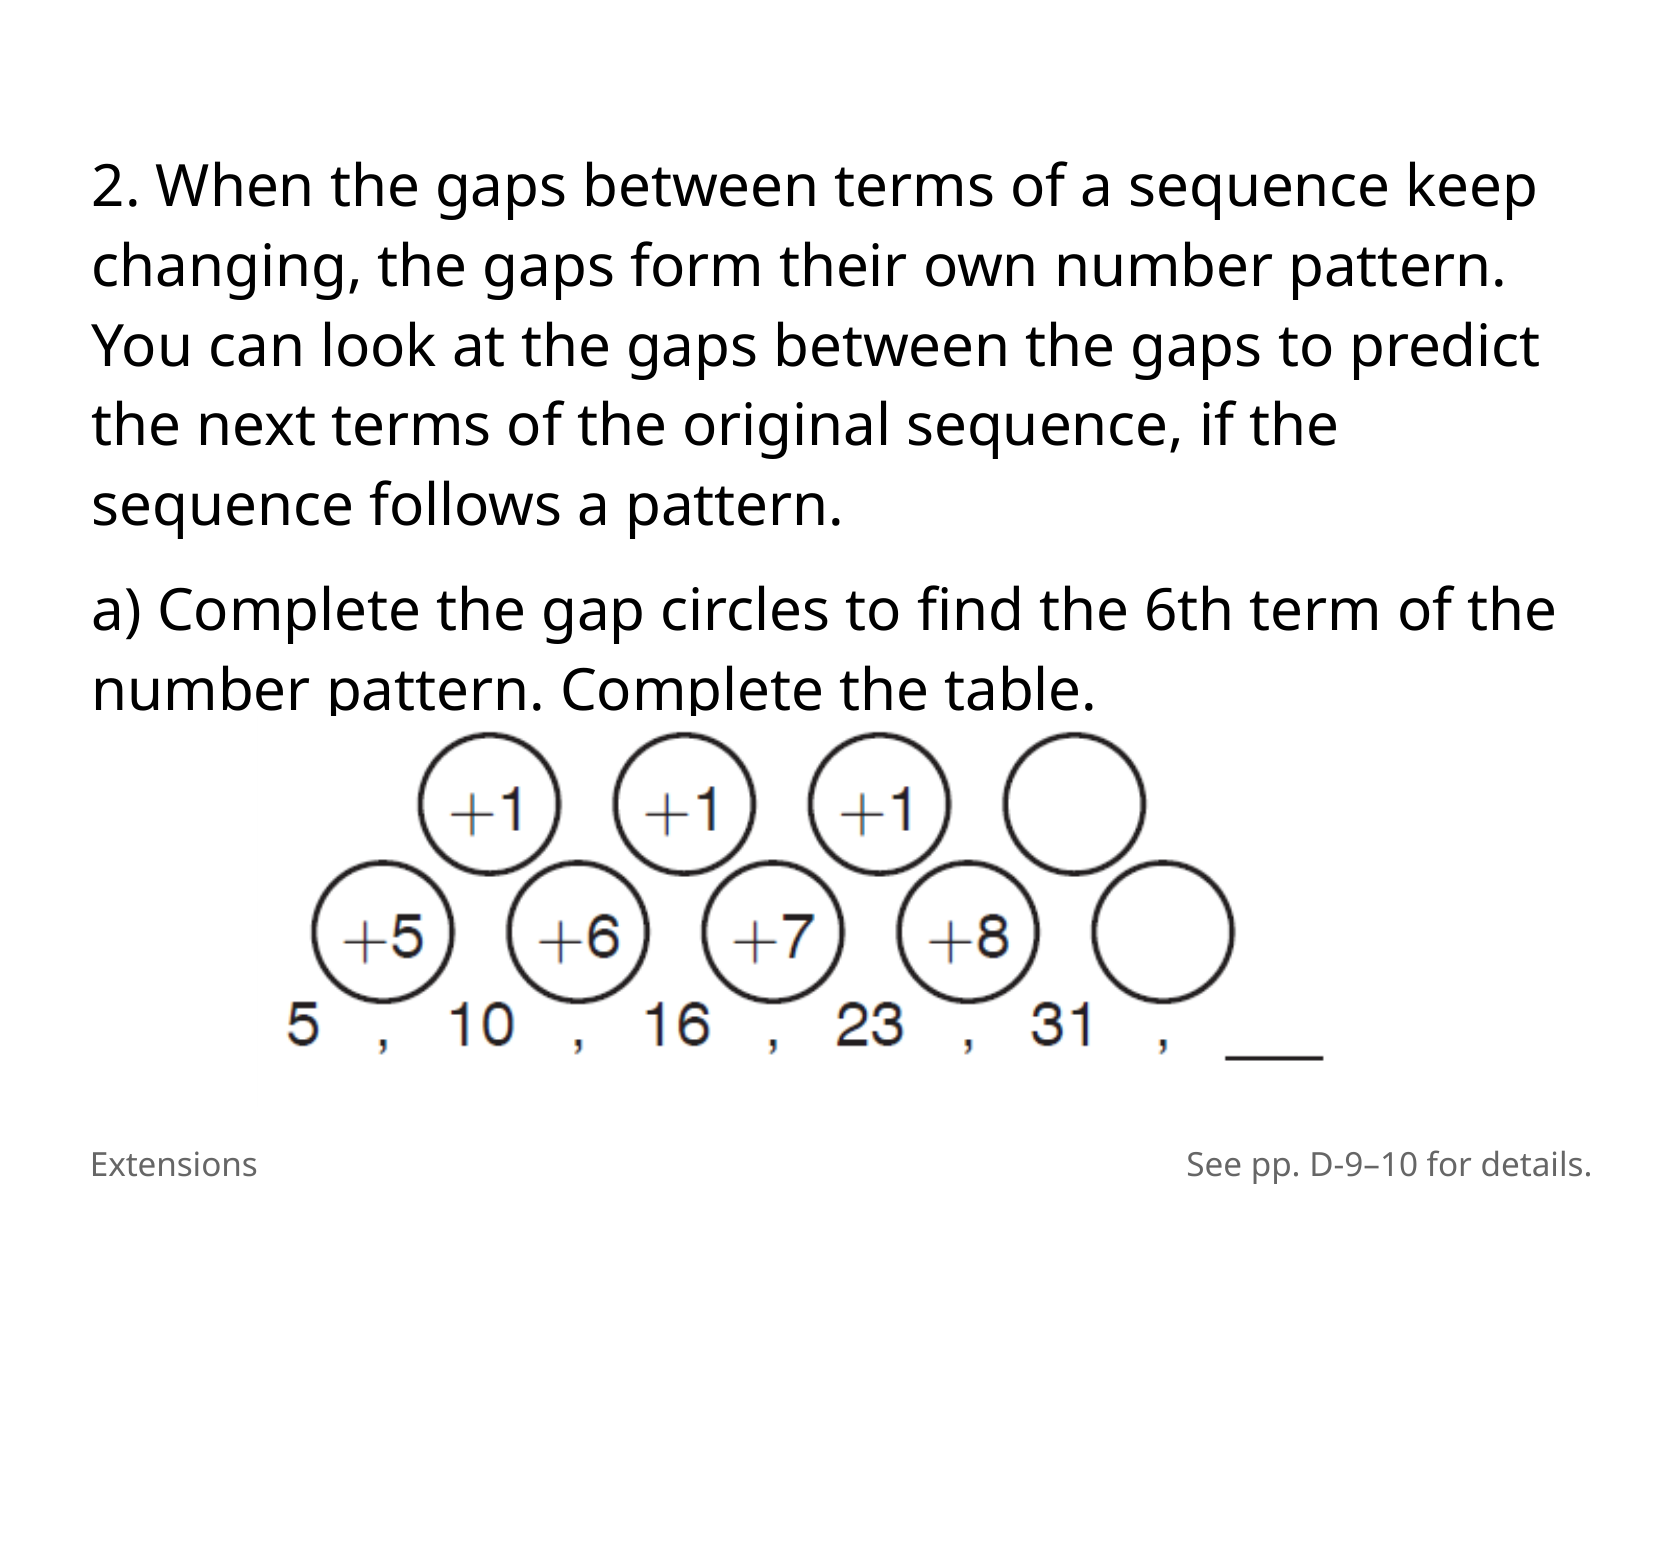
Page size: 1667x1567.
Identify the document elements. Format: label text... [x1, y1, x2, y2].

text_box Extensions [74, 1135, 855, 1190]
picture [256, 716, 1353, 1107]
text_box See pp. D-9–10 for details. [1051, 1135, 1608, 1190]
text_box 2. When the gaps between terms of a sequence keep changing, the gaps form their own number pattern. You can look at the gaps between the gaps to predict the next terms of the original sequence, if the sequence follows a pattern. a) Complete the gap circles to find the 6th term of the number pattern. Complete the table. [77, 131, 1603, 730]
